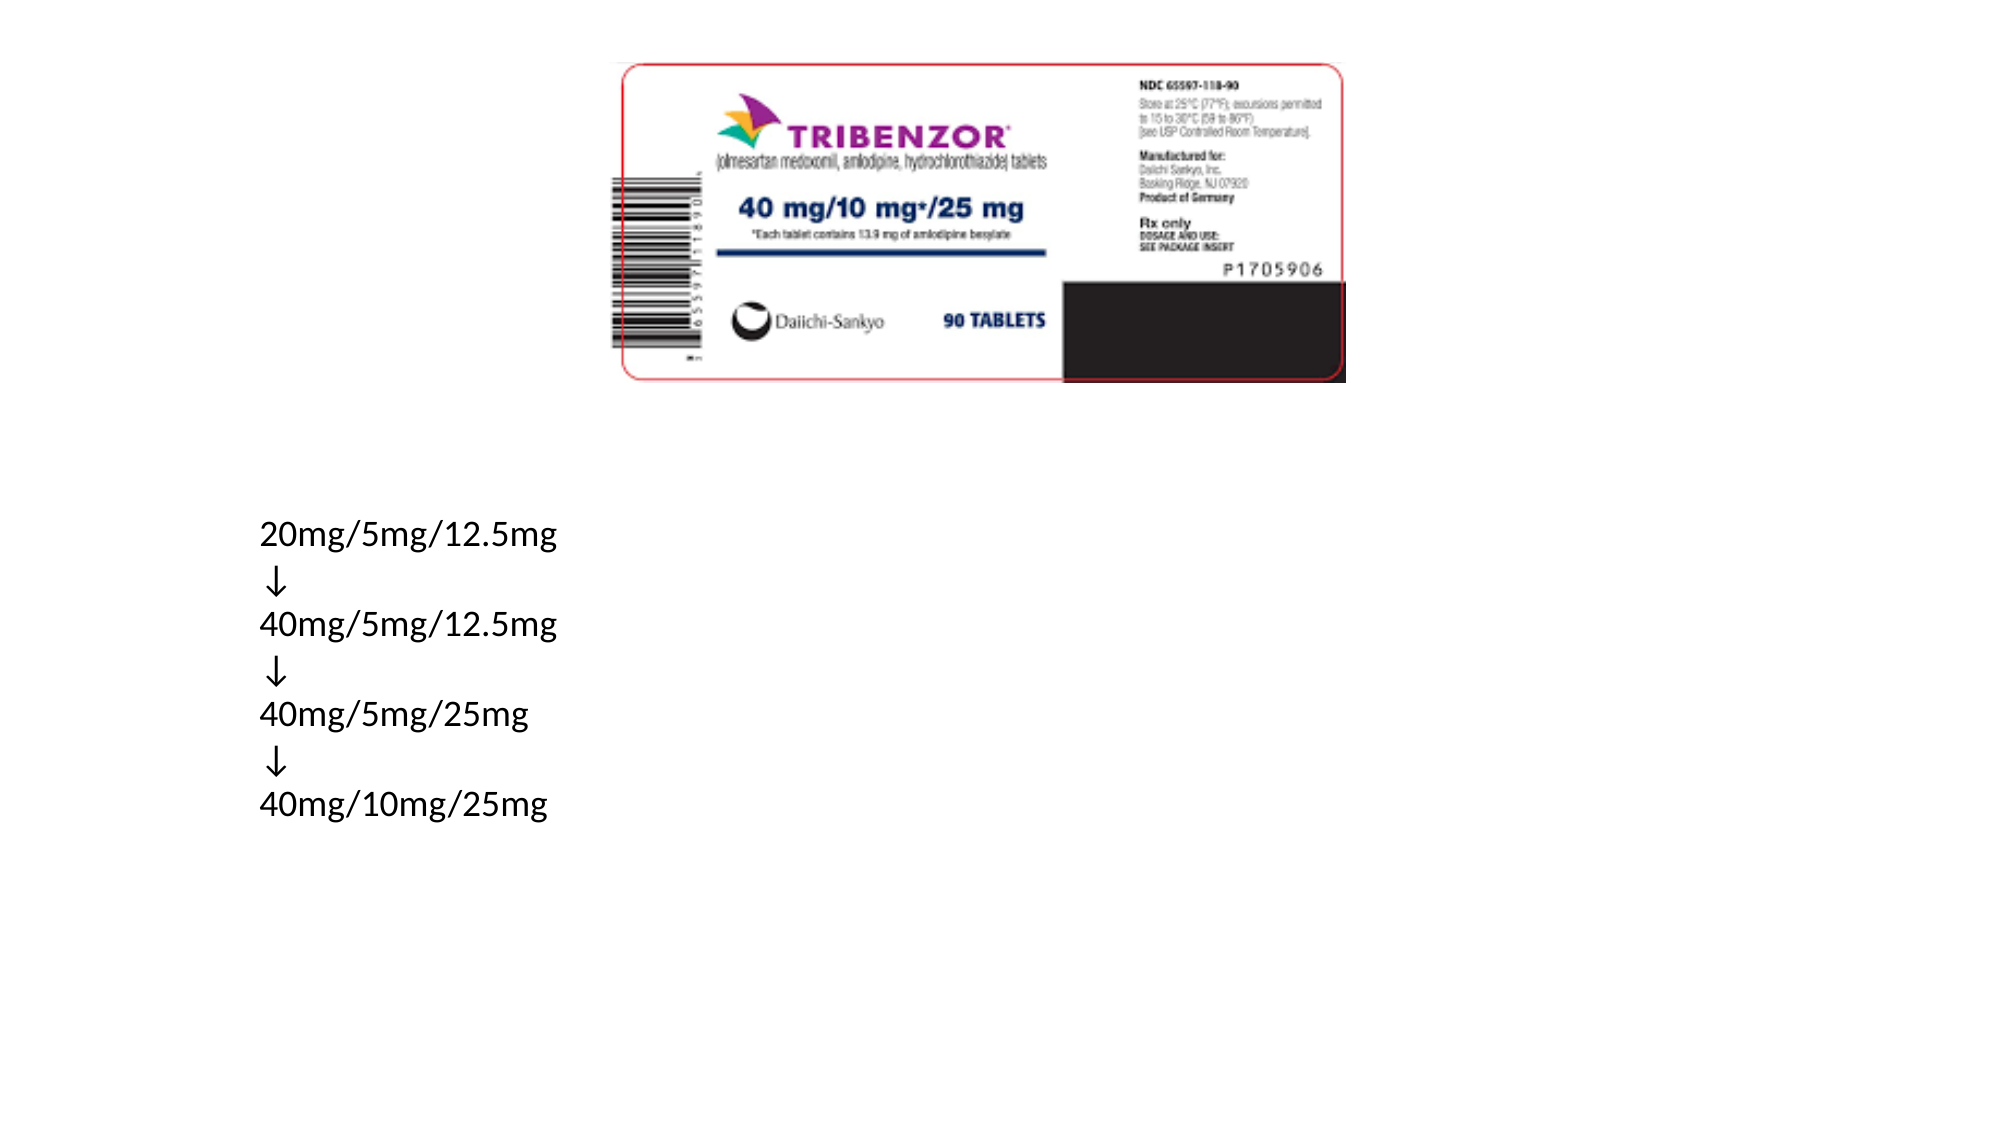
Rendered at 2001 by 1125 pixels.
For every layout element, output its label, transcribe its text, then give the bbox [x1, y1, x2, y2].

text_box 20mg/5mg/12.5mg ↓ 40mg/5mg/12.5mg ↓ 40mg/5mg/25mg ↓ 40mg/10mg/25mg [244, 501, 1798, 832]
picture [609, 62, 1346, 384]
